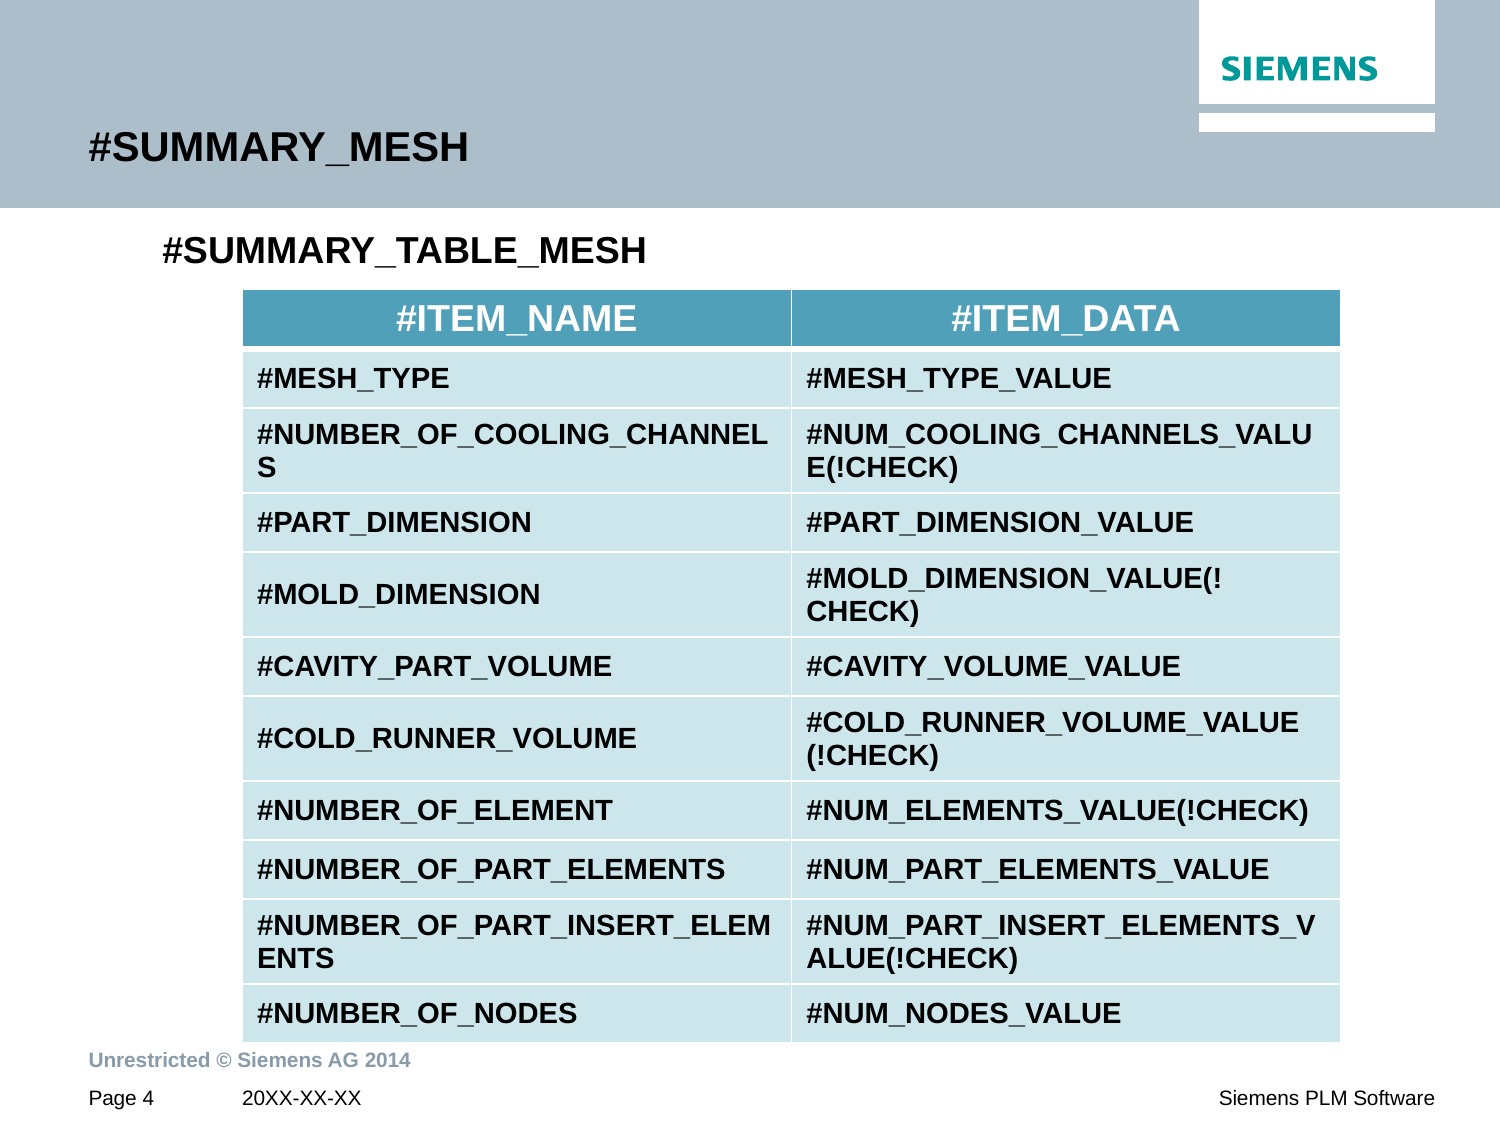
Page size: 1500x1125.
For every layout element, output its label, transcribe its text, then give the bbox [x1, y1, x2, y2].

table_cell #PART_DIMENSION_VALUE [792, 494, 1340, 551]
table_cell #NUMBER_OF_ELEMENT [243, 782, 791, 839]
table_cell #PART_DIMENSION [243, 494, 791, 551]
table_header #ITEM_NAME [243, 290, 791, 346]
table_cell #MOLD_DIMENSION_VALUE(!CHECK) [792, 553, 1340, 636]
table_cell #MESH_TYPE [243, 352, 791, 407]
table_cell #NUM_PART_INSERT_ELEMENTS_VALUE(!CHECK) [792, 900, 1340, 983]
table_cell #CAVITY_PART_VOLUME [243, 638, 791, 695]
table_cell #NUM_NODES_VALUE [792, 985, 1340, 1042]
table_cell #COLD_RUNNER_VOLUME_VALUE (!CHECK) [792, 697, 1340, 780]
table_header #ITEM_DATA [792, 290, 1340, 346]
table_cell #NUMBER_OF_PART_ELEMENTS [243, 841, 791, 898]
table_cell #NUM_ELEMENTS_VALUE(!CHECK) [792, 782, 1340, 839]
table_cell #NUM_COOLING_CHANNELS_VALUE(!CHECK) [792, 409, 1340, 492]
table_cell #NUMBER_OF_NODES [243, 985, 791, 1042]
text_box #SUMMARY_TABLE_MESH [147, 218, 1190, 279]
table_cell #NUMBER_OF_PART_INSERT_ELEMENTS [243, 900, 791, 983]
table_cell #NUMBER_OF_COOLING_CHANNELS [243, 409, 791, 492]
table_cell #MESH_TYPE_VALUE [792, 352, 1340, 407]
title #SUMMARY_MESH [0, 0, 1500, 209]
table_cell #NUM_PART_ELEMENTS_VALUE [792, 841, 1340, 898]
table_cell #MOLD_DIMENSION [243, 553, 791, 636]
table_cell #CAVITY_VOLUME_VALUE [792, 638, 1340, 695]
table_cell #COLD_RUNNER_VOLUME [243, 697, 791, 780]
